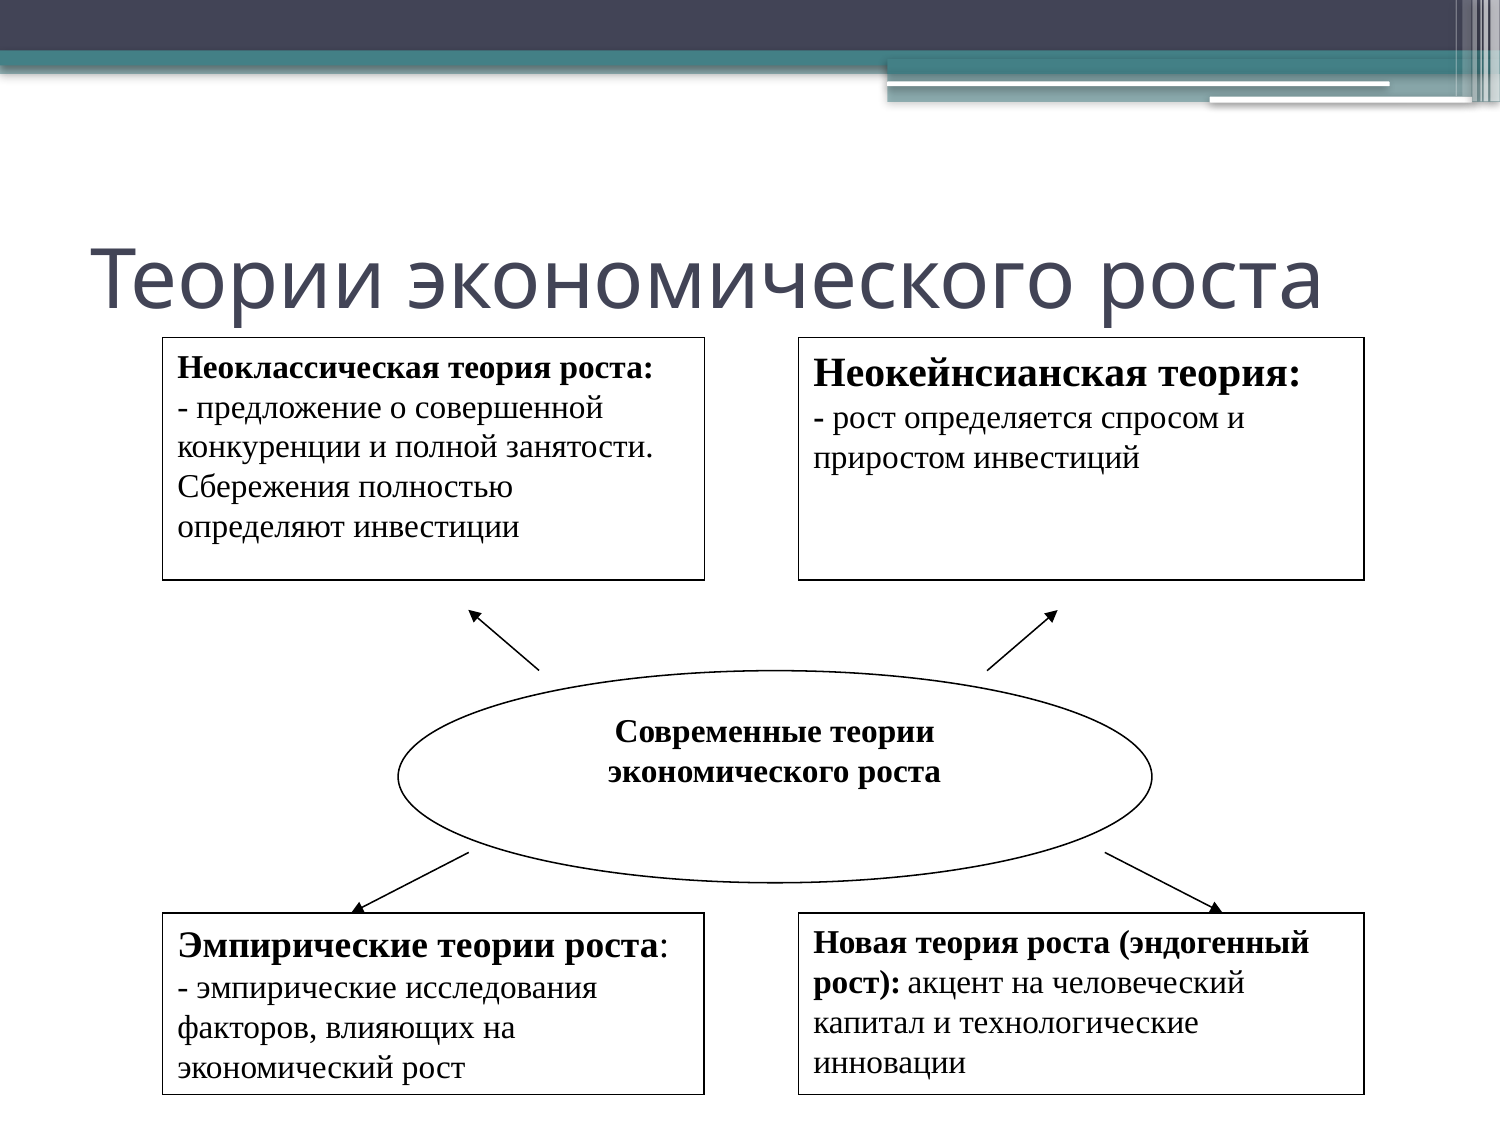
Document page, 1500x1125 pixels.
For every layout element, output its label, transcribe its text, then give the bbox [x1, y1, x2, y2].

title Теории экономического роста [74, 187, 1426, 363]
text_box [162, 337, 1388, 1125]
